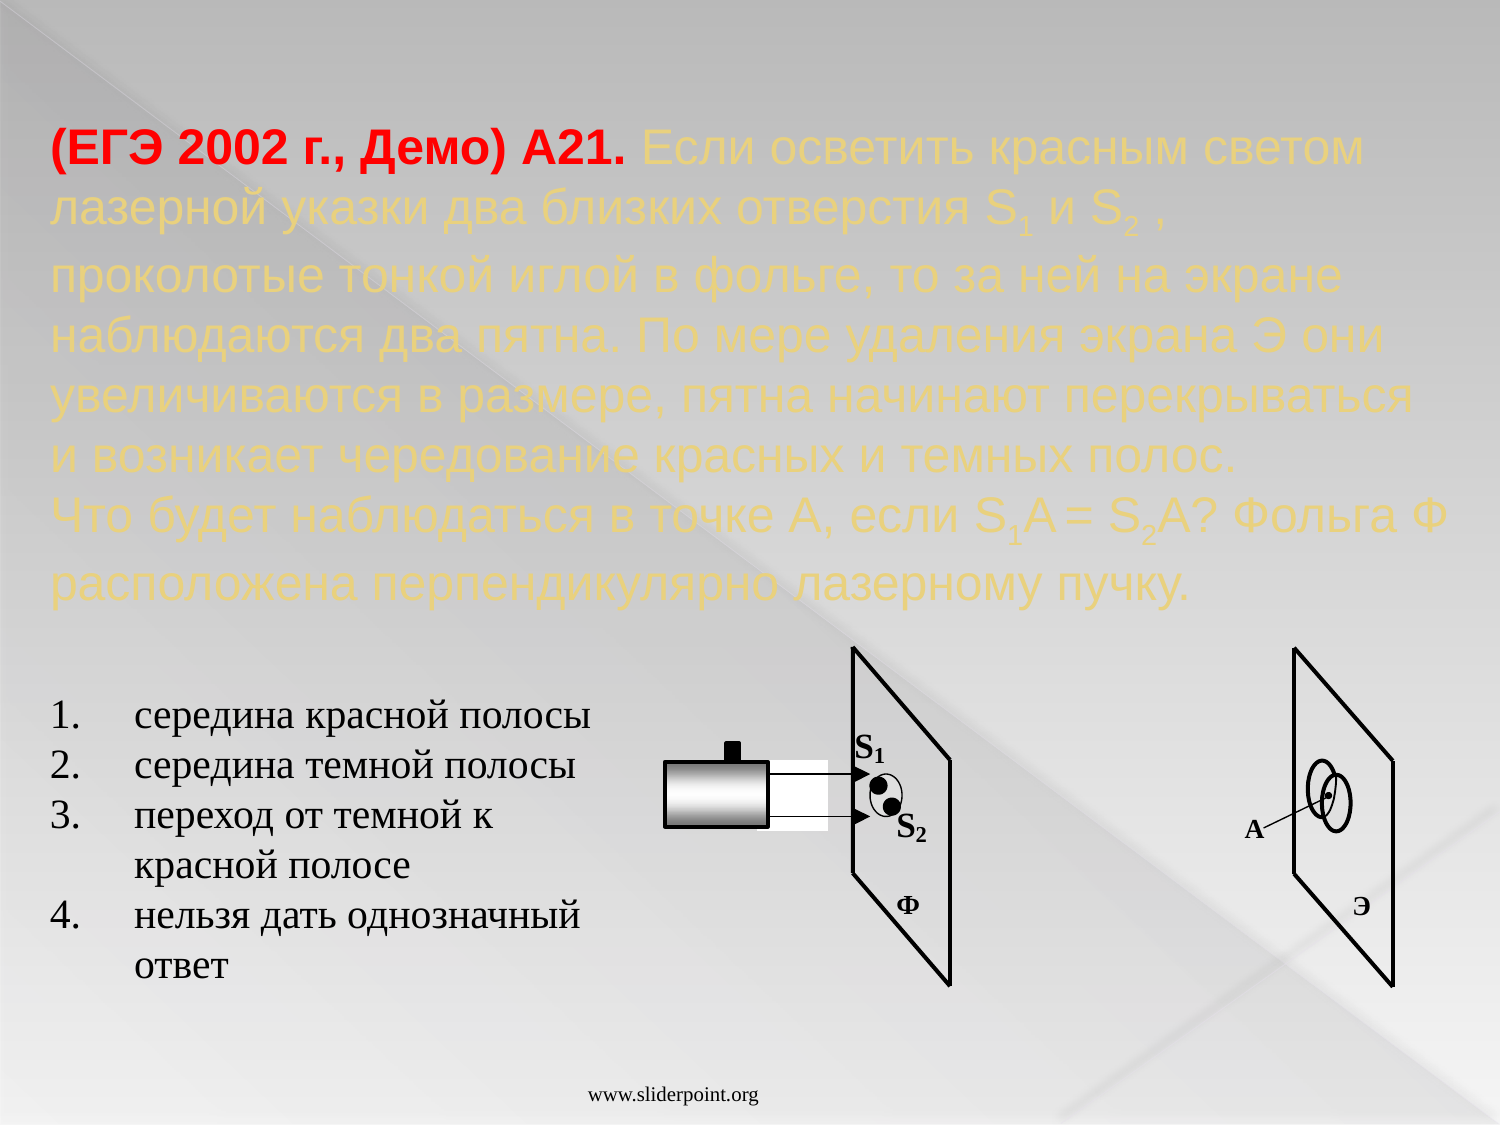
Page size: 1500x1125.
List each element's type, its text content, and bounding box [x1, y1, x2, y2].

text_box середина красной полосы середина темной полосы переход от темной к красной полосе нельзя дать однозначный ответ [35, 679, 621, 995]
picture [644, 644, 1409, 999]
title (ЕГЭ 2002 г., Демо) А21. Если осветить красным светом лазерной указки два близких отверстия S1 и S2 , проколотые тонкой иглой в фольге, то за ней на экране наблюдаются два пятна. По мере удаления экрана Э они увеличиваются в размере, пятна начинают перекрываться и возникает чередование красных и темных полос. Что будет наблюдаться в точке А, если S1A = S2A? Фольга Ф расположена перпендикулярно лазерному пучку. [35, 45, 1465, 680]
footer www.sliderpoint.org [75, 1063, 774, 1113]
